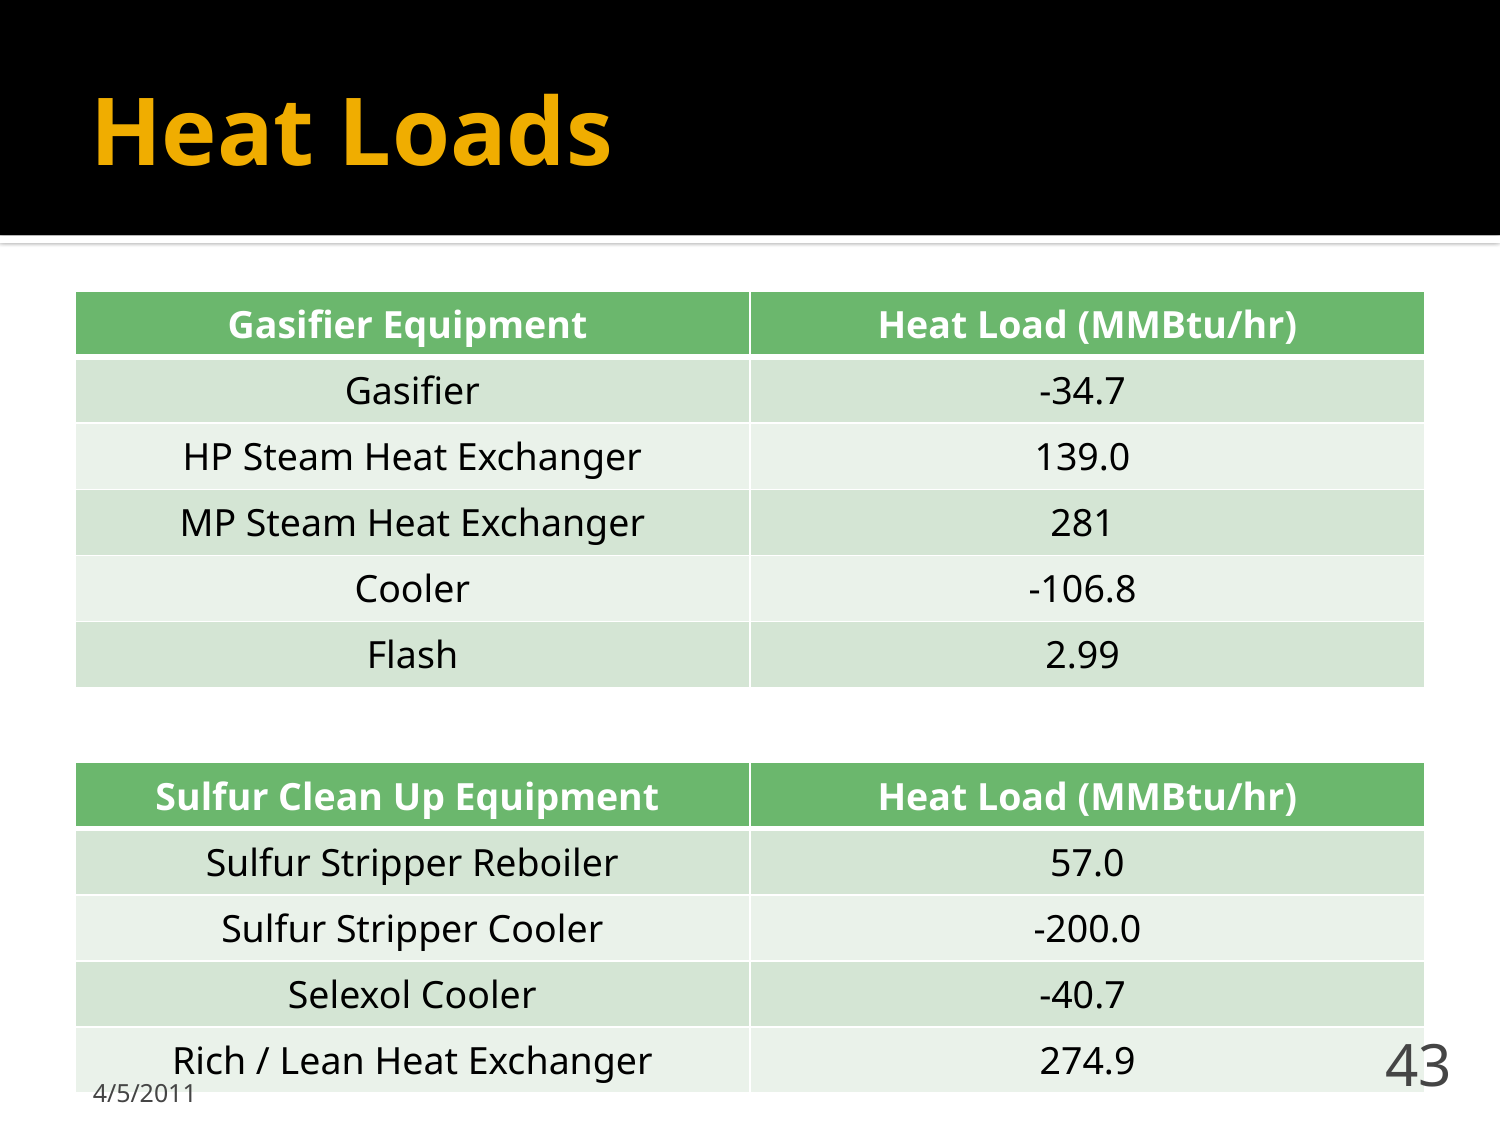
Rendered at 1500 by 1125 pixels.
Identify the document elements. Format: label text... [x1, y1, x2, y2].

title Heat Loads [75, 25, 1425, 231]
table_cell Sulfur Stripper Reboiler [76, 831, 749, 894]
table_cell 274.9 [751, 1028, 1424, 1092]
table_cell -40.7 [751, 962, 1424, 1026]
table_cell Cooler [76, 556, 749, 621]
table_cell Sulfur Stripper Cooler [76, 896, 749, 960]
table_cell Selexol Cooler [76, 962, 749, 1026]
table_header Sulfur Clean Up Equipment [76, 763, 749, 826]
table_cell -34.7 [751, 360, 1424, 422]
slide_number 43 [1345, 1062, 1467, 1108]
table_cell Flash [76, 622, 749, 687]
table_cell 2.99 [751, 622, 1424, 687]
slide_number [75, 1062, 425, 1108]
table_header Heat Load (MMBtu/hr) [751, 763, 1424, 826]
table_cell 57.0 [751, 831, 1424, 894]
table_header Heat Load (MMBtu/hr) [751, 292, 1424, 354]
table_header Gasifier Equipment [76, 292, 749, 354]
table_cell MP Steam Heat Exchanger [76, 490, 749, 555]
table_cell -106.8 [751, 556, 1424, 621]
table_cell Rich / Lean Heat Exchanger [76, 1028, 749, 1092]
table_cell 281 [751, 490, 1424, 555]
table_cell -200.0 [751, 896, 1424, 960]
table_cell Gasifier [76, 360, 749, 422]
table_cell 139.0 [751, 424, 1424, 489]
table_cell HP Steam Heat Exchanger [76, 424, 749, 489]
